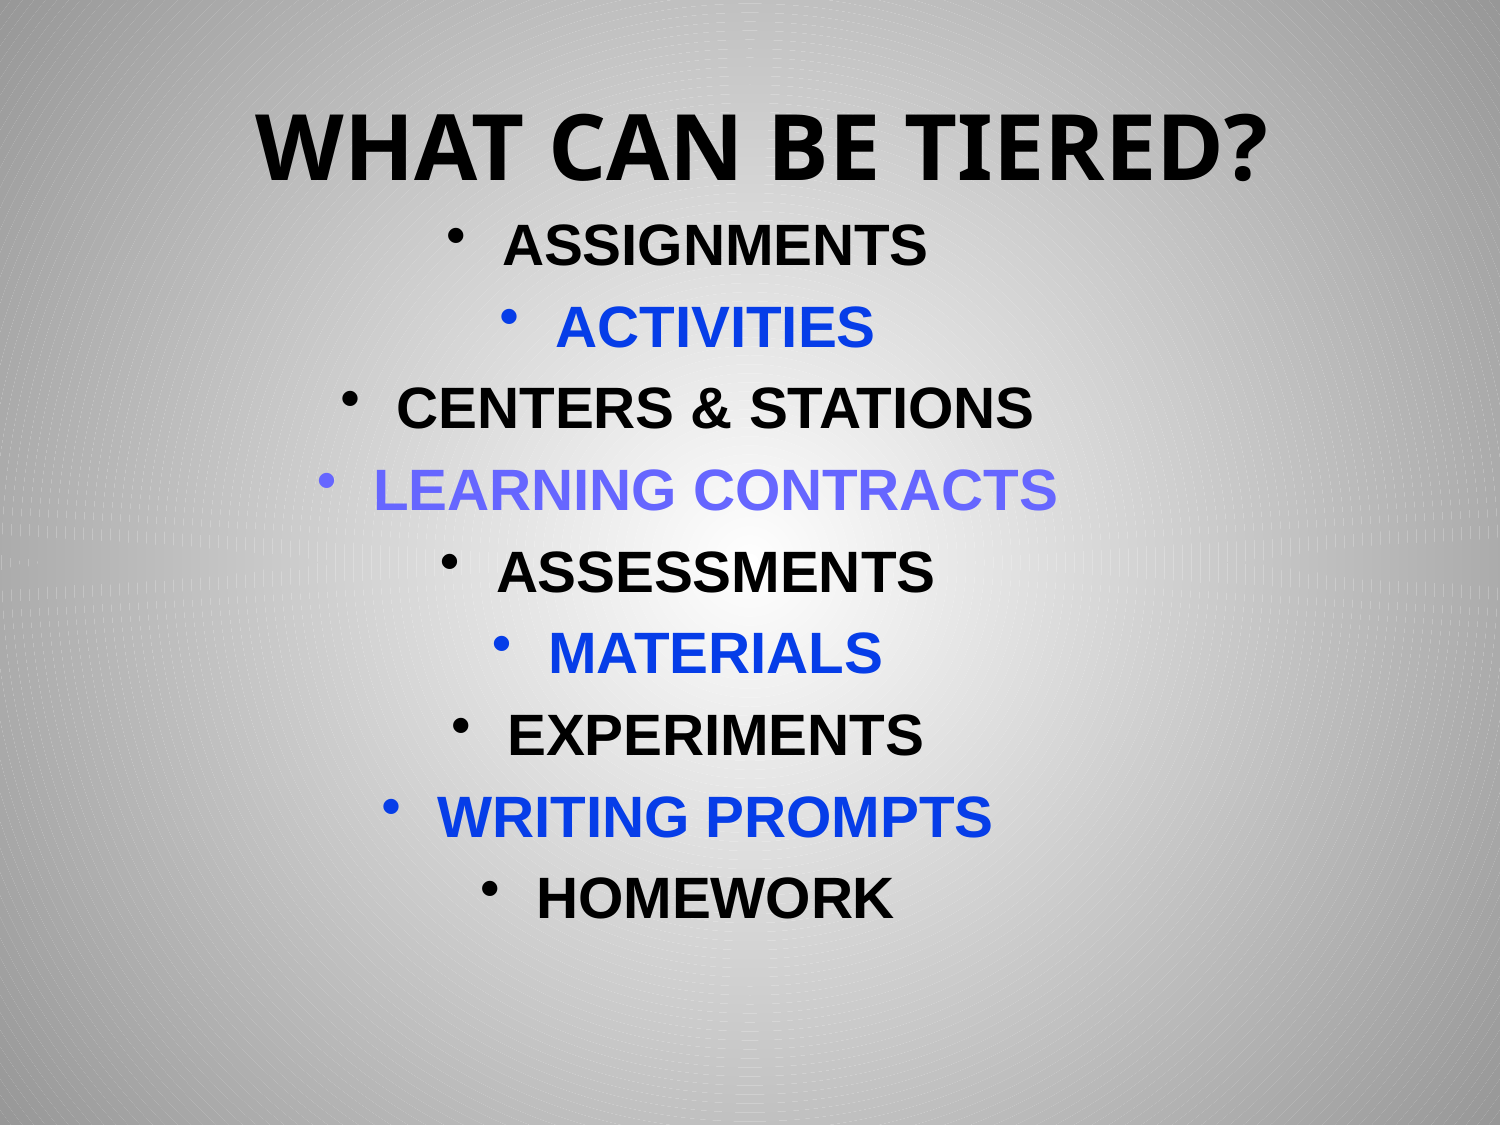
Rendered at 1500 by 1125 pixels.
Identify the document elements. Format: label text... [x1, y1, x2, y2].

title WHAT CAN BE TIERED? [124, 49, 1401, 238]
list ASSIGNMENTS ACTIVITIES CENTERS & STATIONS LEARNING CONTRACTS ASSESSMENTS MATERIALS EXPERIMENTS WRITING PROMPTS HOMEWORK [87, 199, 1288, 1013]
